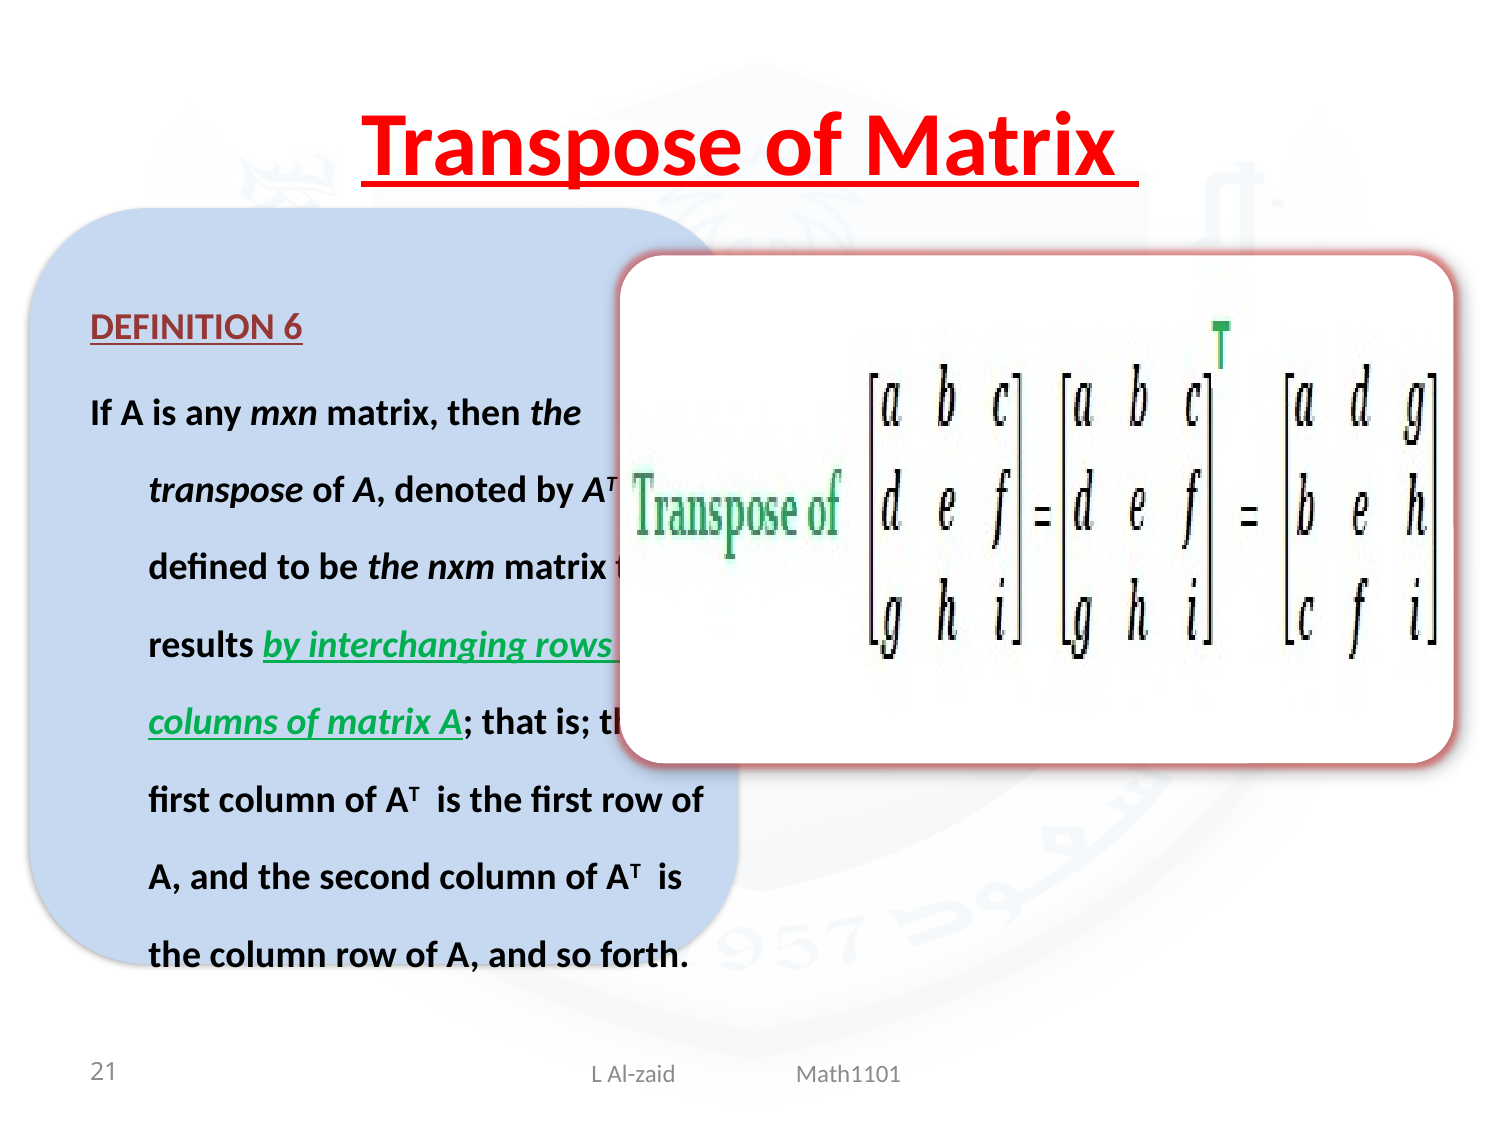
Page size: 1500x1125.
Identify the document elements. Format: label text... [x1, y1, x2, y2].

text_box [29, 233, 703, 940]
list DEFINITION 6 If A is any mxn matrix, then the transpose of A, denoted by AT , is defined to be the nxm matrix that results by interchanging rows and columns of matrix A; that is; the first column of AT is the first row of A, and the second column of AT is the column row of A, and so forth. [75, 262, 738, 1005]
footer L Al-zaid Math1101 [512, 1042, 988, 1103]
title Transpose of Matrix [75, 45, 1425, 233]
picture [619, 255, 1454, 764]
slide_number 21 [75, 1042, 425, 1103]
